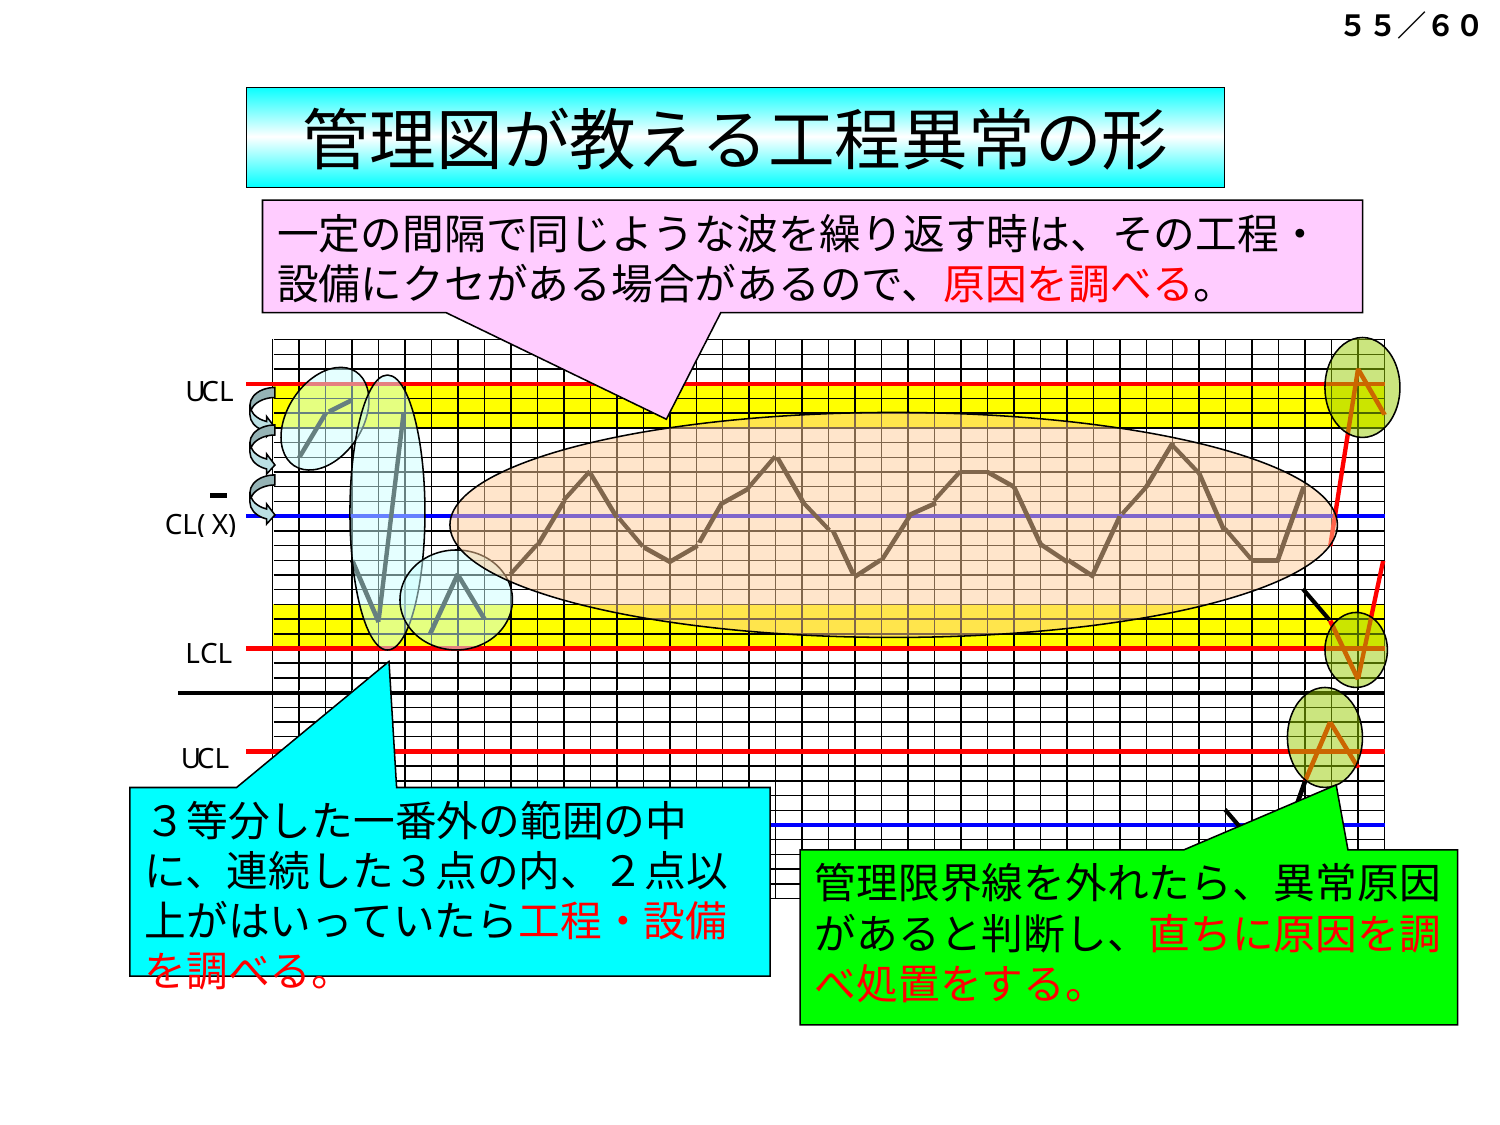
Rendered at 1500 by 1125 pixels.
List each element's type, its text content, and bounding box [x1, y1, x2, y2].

text_box 一定の間隔で同じような波を繰り返す時は、その工程・設備にクセがある場合があるので、原因を調べる。 [262, 200, 1363, 310]
title 管理図が教える工程異常の形 [246, 87, 1225, 188]
text_box 管理限界線を外れたら、異常原因があると判断し、直ちに原因を調べ処置をする。 [800, 849, 1458, 1025]
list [124, 312, 1401, 927]
text_box ５５／６０ [1324, 0, 1500, 85]
text_box ３等分した一番外の範囲の中に、連続した３点の内、２点以上がはいっていたら工程・設備を調べる。 [129, 934, 771, 977]
